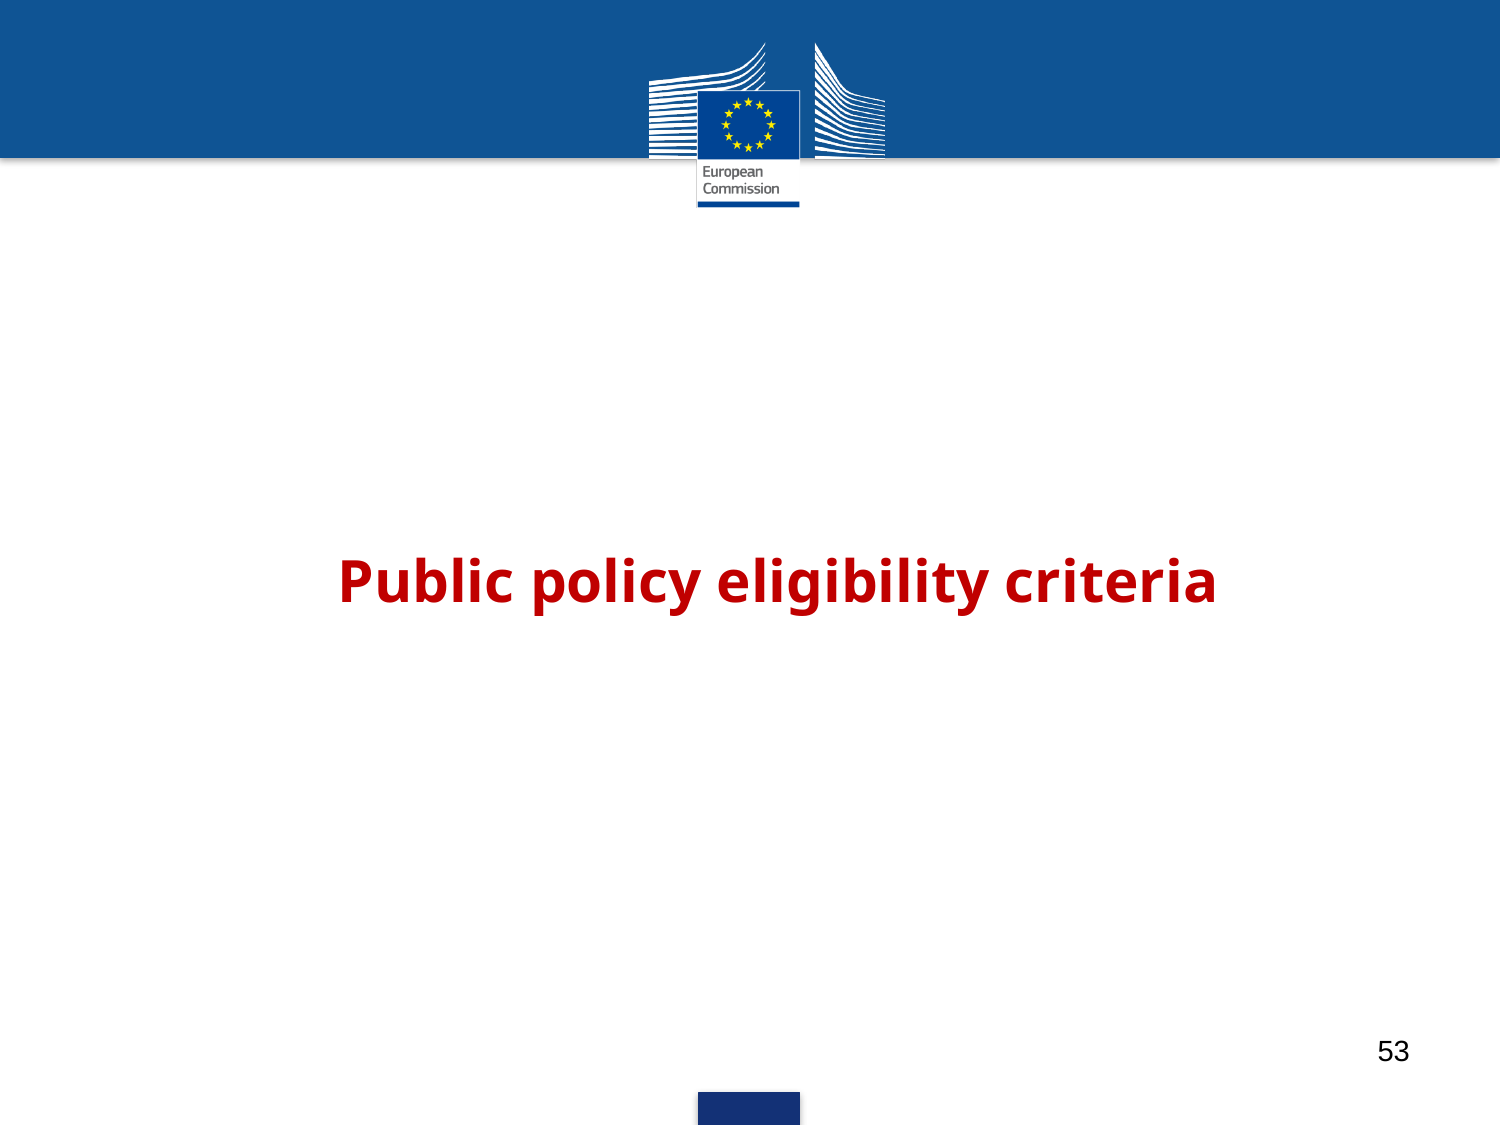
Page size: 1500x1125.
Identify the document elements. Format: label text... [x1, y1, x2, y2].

picture [649, 42, 885, 208]
slide_number 53 [1074, 1024, 1426, 1103]
list Public policy eligibility criteria [74, 255, 1426, 988]
